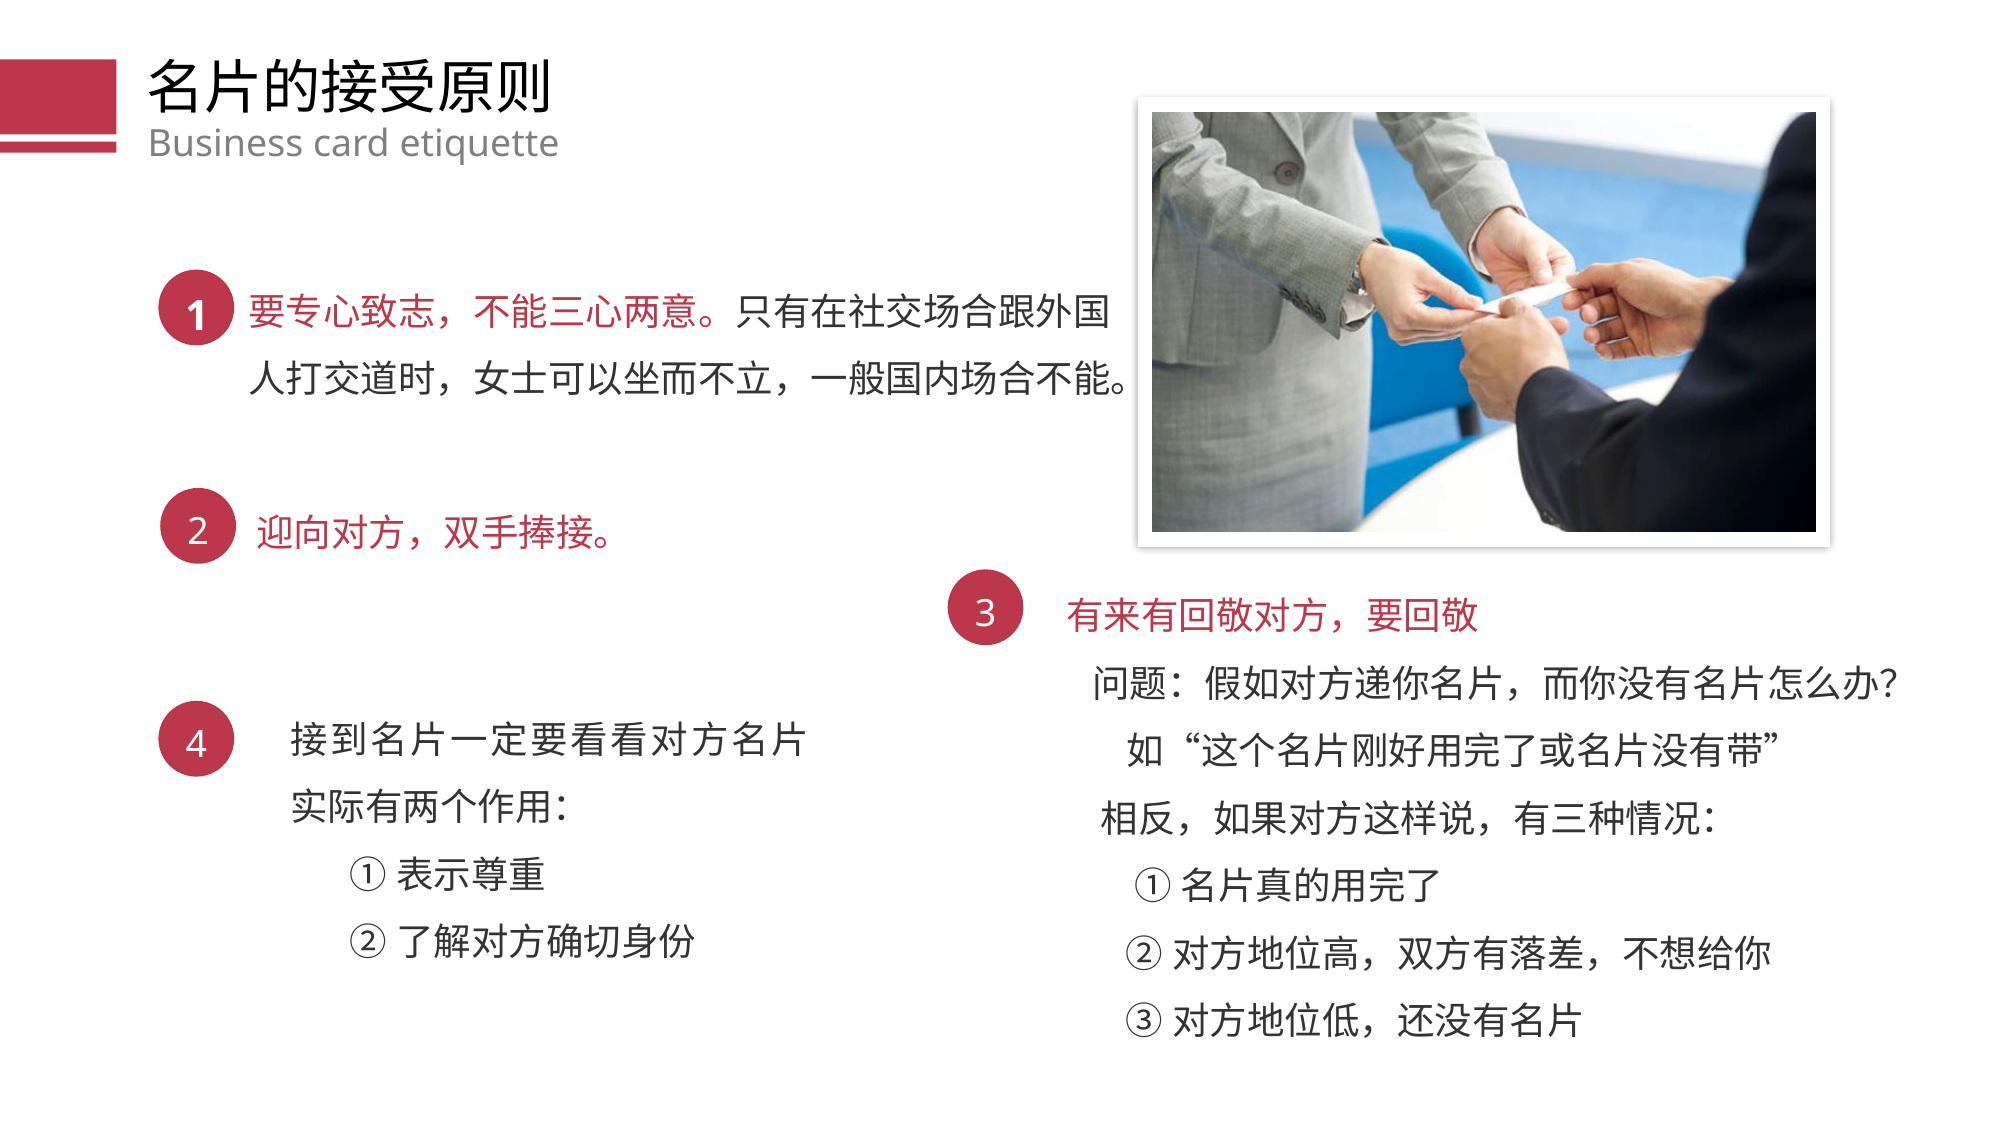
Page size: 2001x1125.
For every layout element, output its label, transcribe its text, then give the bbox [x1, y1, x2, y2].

text_box 有来有回敬对方，要回敬 问题：假如对方递你名片，而你没有名片怎么办？ 如“这个名片刚好用完了或名片没有带” 相反，如果对方这样说，有三种情况： ①名片真的用完了 ②对方地位高，双方有落差，不想给你 ③对方地位低，还没有名片 [1051, 562, 2000, 1050]
text_box 4 [159, 701, 234, 776]
text_box 1 [159, 270, 234, 345]
text_box 接到名片一定要看看对方名片实际有两个作用： ①表示尊重 ②了解对方确切身份 [275, 685, 824, 1016]
picture [1152, 111, 1816, 533]
text_box 3 [948, 570, 1023, 645]
text_box 2 [160, 488, 236, 563]
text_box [0, 42, 580, 172]
text_box 要专心致志，不能三心两意。只有在社交场合跟外国人打交道时，女士可以坐而不立，一般国内场合不能。 [233, 258, 1132, 408]
text_box 迎向对方，双手捧接。 [241, 501, 1107, 562]
